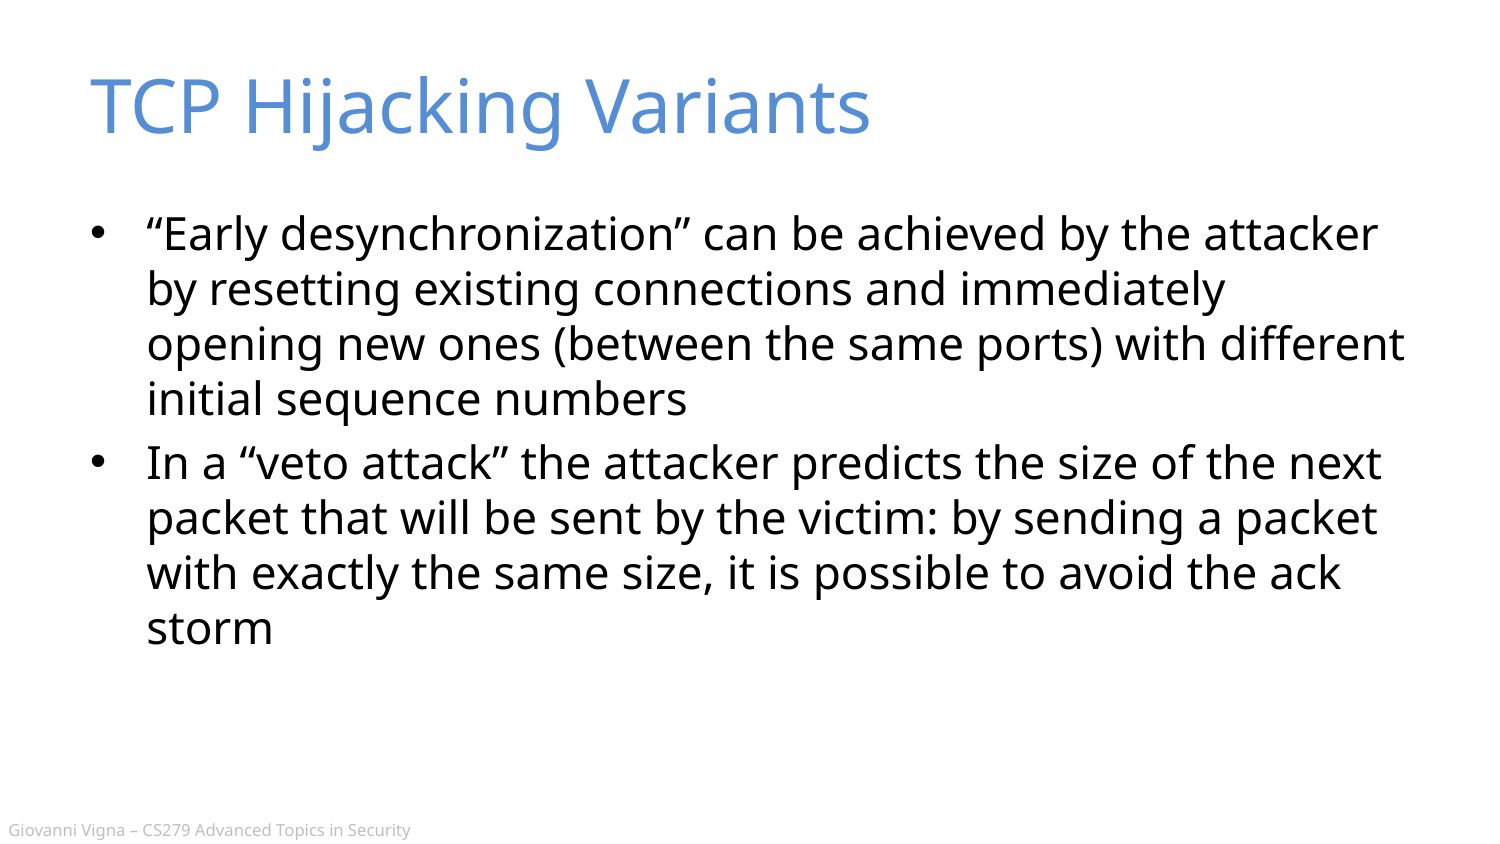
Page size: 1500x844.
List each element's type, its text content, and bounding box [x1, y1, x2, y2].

title TCP Hijacking Variants [75, 33, 1425, 175]
list “Early desynchronization” can be achieved by the attacker by resetting existing connections and immediately opening new ones (between the same ports) with different initial sequence numbers In a “veto attack” the attacker predicts the size of the next packet that will be sent by the victim: by sending a packet with exactly the same size, it is possible to avoid the ack storm [75, 196, 1425, 813]
